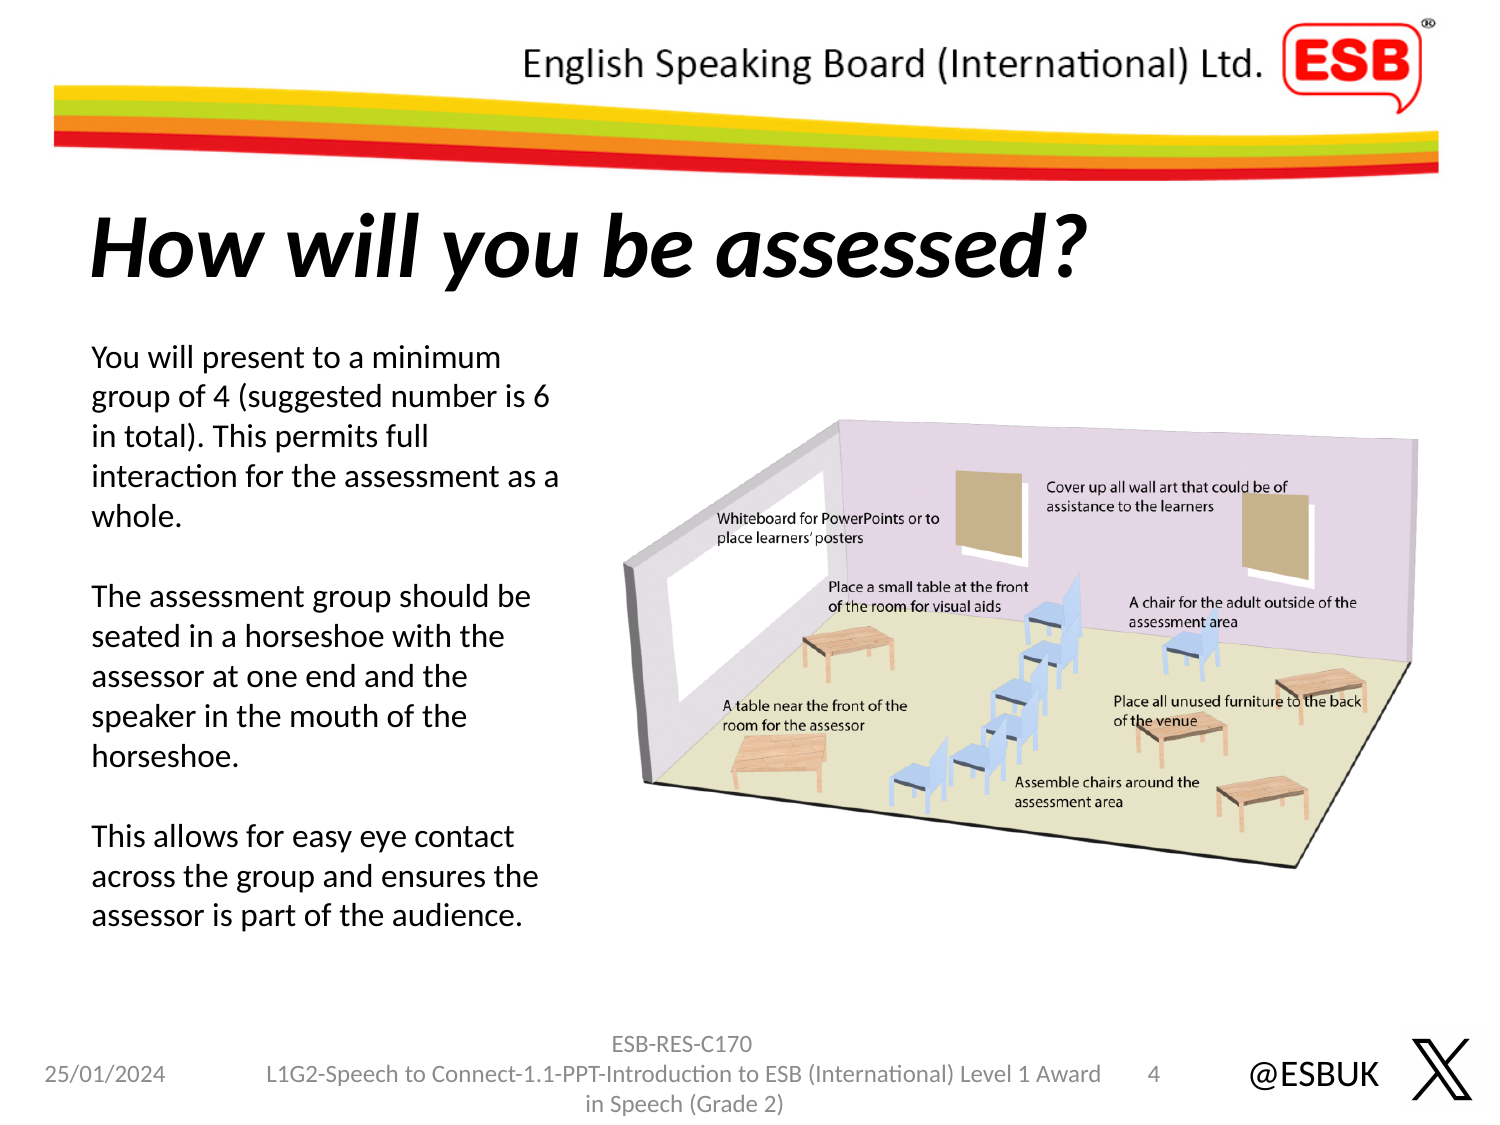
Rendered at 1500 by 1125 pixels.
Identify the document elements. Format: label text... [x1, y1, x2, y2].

text_box You will present to a minimum group of 4 (suggested number is 6 in total). This permits full interaction for the assessment as a whole. The assessment group should be seated in a horseshoe with the assessor at one end and the speaker in the mouth of the horseshoe. This allows for easy eye contact across the group and ensures the assessor is part of the audience. [76, 327, 583, 941]
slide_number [29, 1042, 242, 1103]
picture [0, 0, 1500, 189]
slide_number 4 [930, 1042, 1176, 1103]
title How will you be assessed? [74, 176, 1368, 319]
footer ESB-RES-C170 L1G2-Speech to Connect-1.1-PPT-Introduction to ESB (International) Level 1 Award in Speech (Grade 2) [242, 1042, 930, 1103]
picture [596, 397, 1453, 879]
picture [1403, 1026, 1484, 1113]
